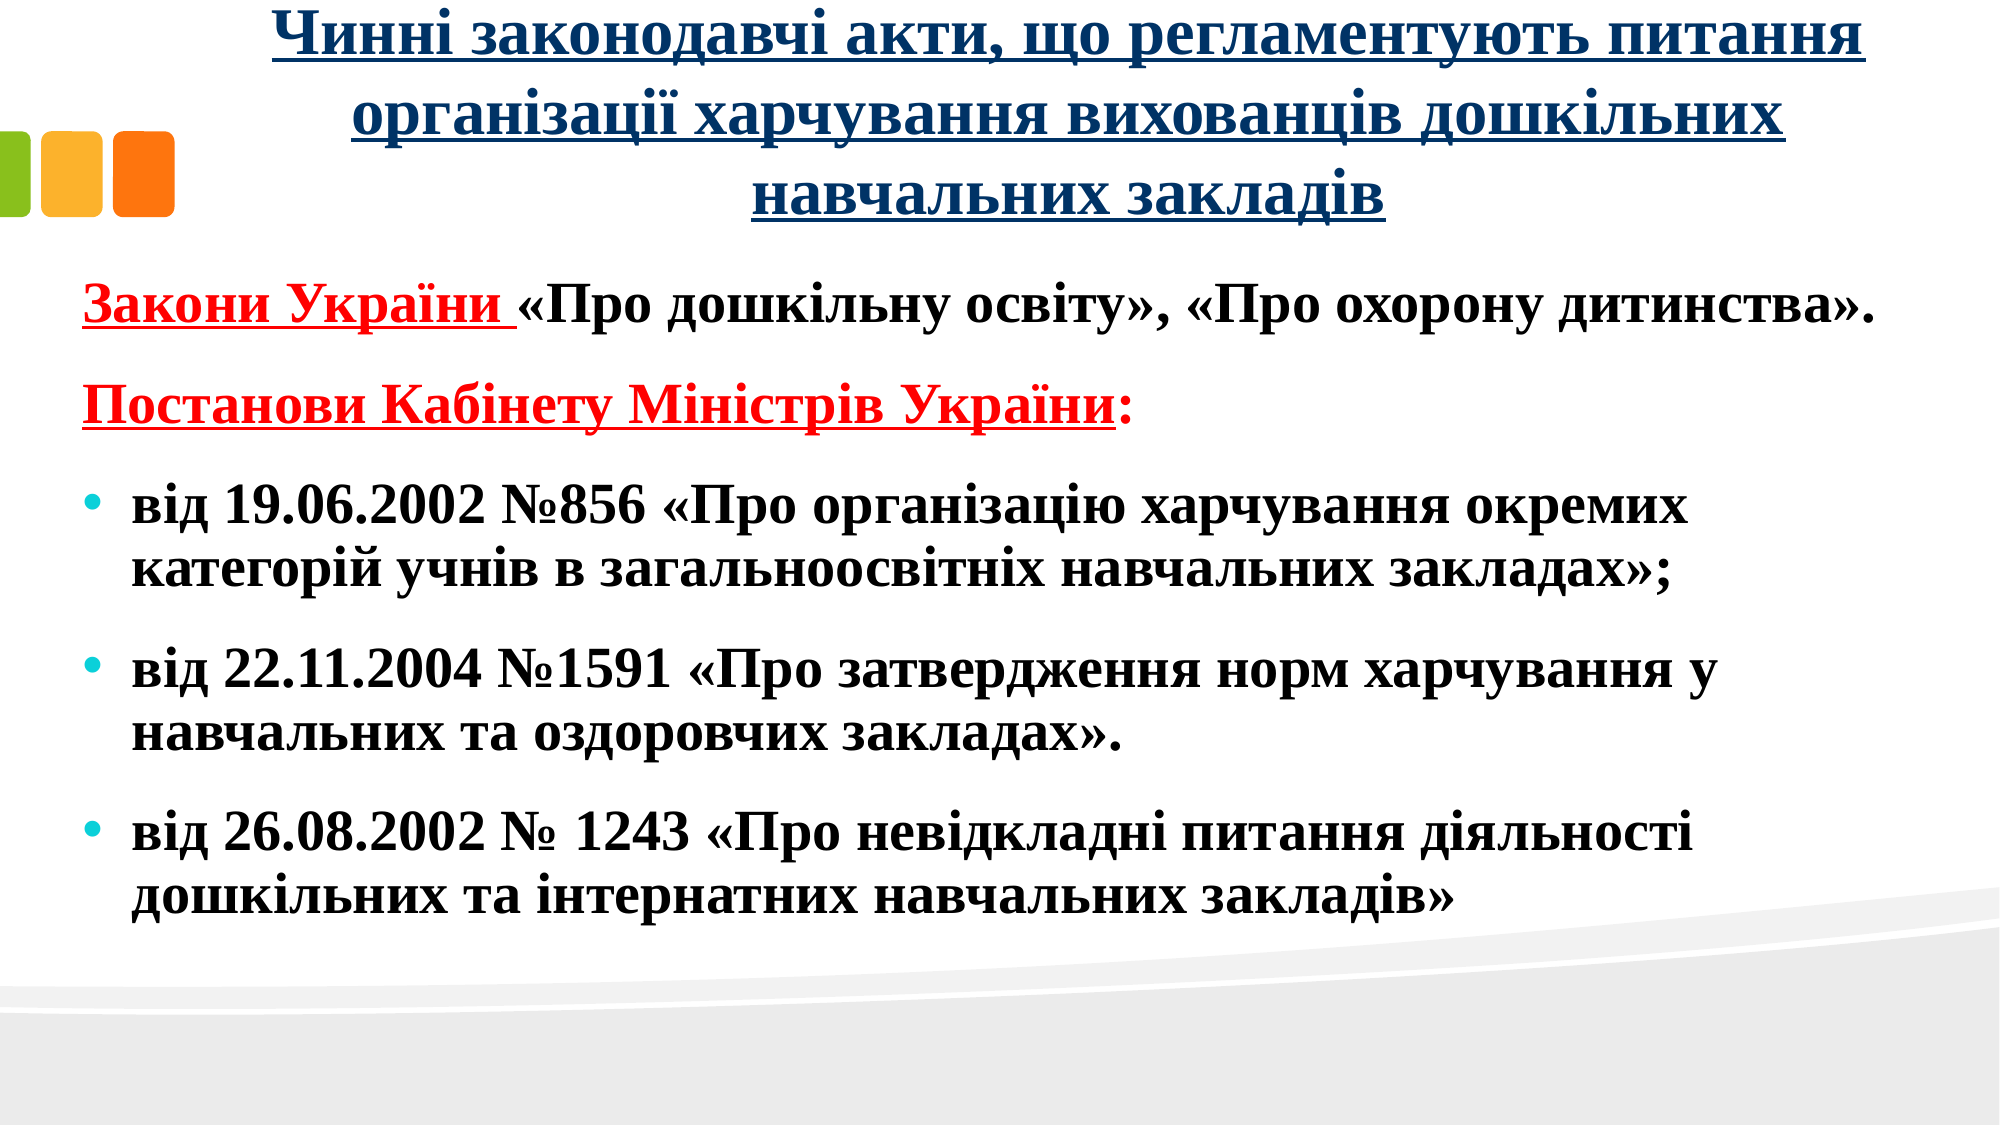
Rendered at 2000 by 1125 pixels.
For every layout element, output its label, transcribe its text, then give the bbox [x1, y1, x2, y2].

title Чинні законодавчі акти, що регламентують питання організації харчування вихованців дошкільних навчальних закладів [199, 24, 1938, 238]
list Закони України «Про дошкільну освіту», «Про охорону дитинства». Постанови Кабінету Міністрів України: від 19.06.2002 №856 «Про організацію харчування окремих категорій учнів в загальноосвітніх навчальних закладах»; від 22.11.2004 №1591 «Про затвердження норм харчування у навчальних та оздоровчих закладах». від 26.08.2002 № 1243 «Про невідкладні питання діяльності дошкільних та інтернатних навчальних закладів» [61, 262, 1950, 1125]
